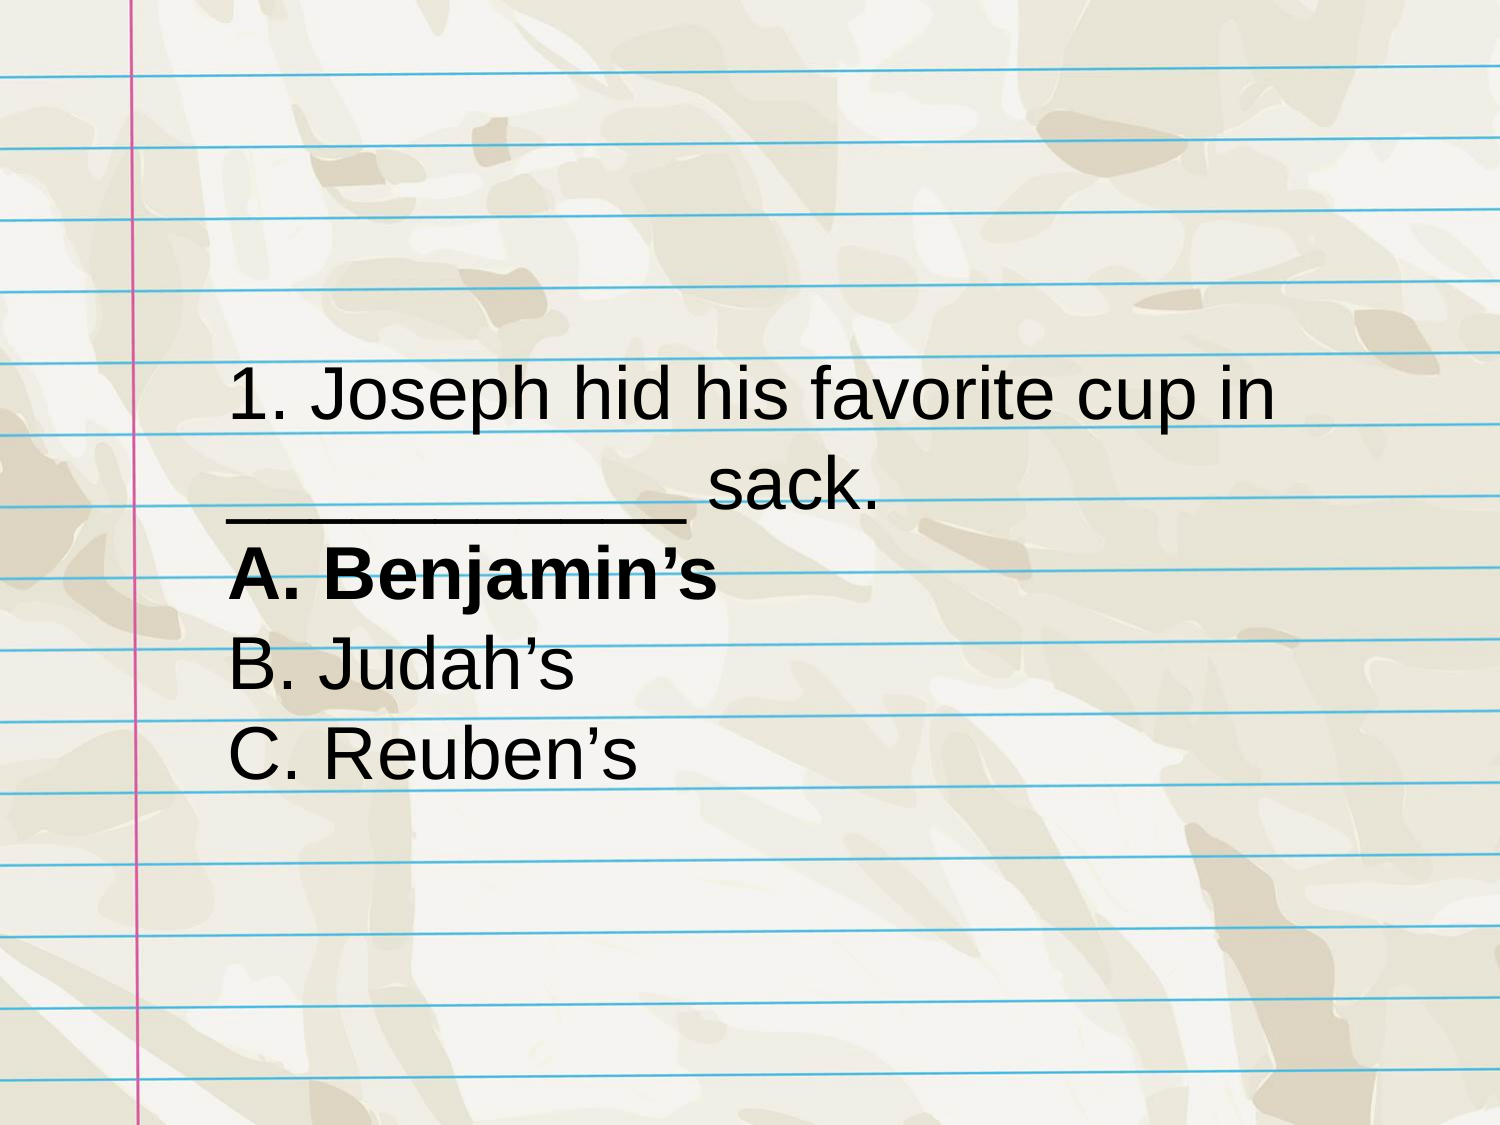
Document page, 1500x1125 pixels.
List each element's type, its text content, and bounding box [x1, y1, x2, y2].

text_box 1. Joseph hid his favorite cup in ___________ sack. A. Benjamin’s B. Judah’s C. Reuben’s [212, 337, 1300, 803]
picture [0, 0, 1500, 1125]
